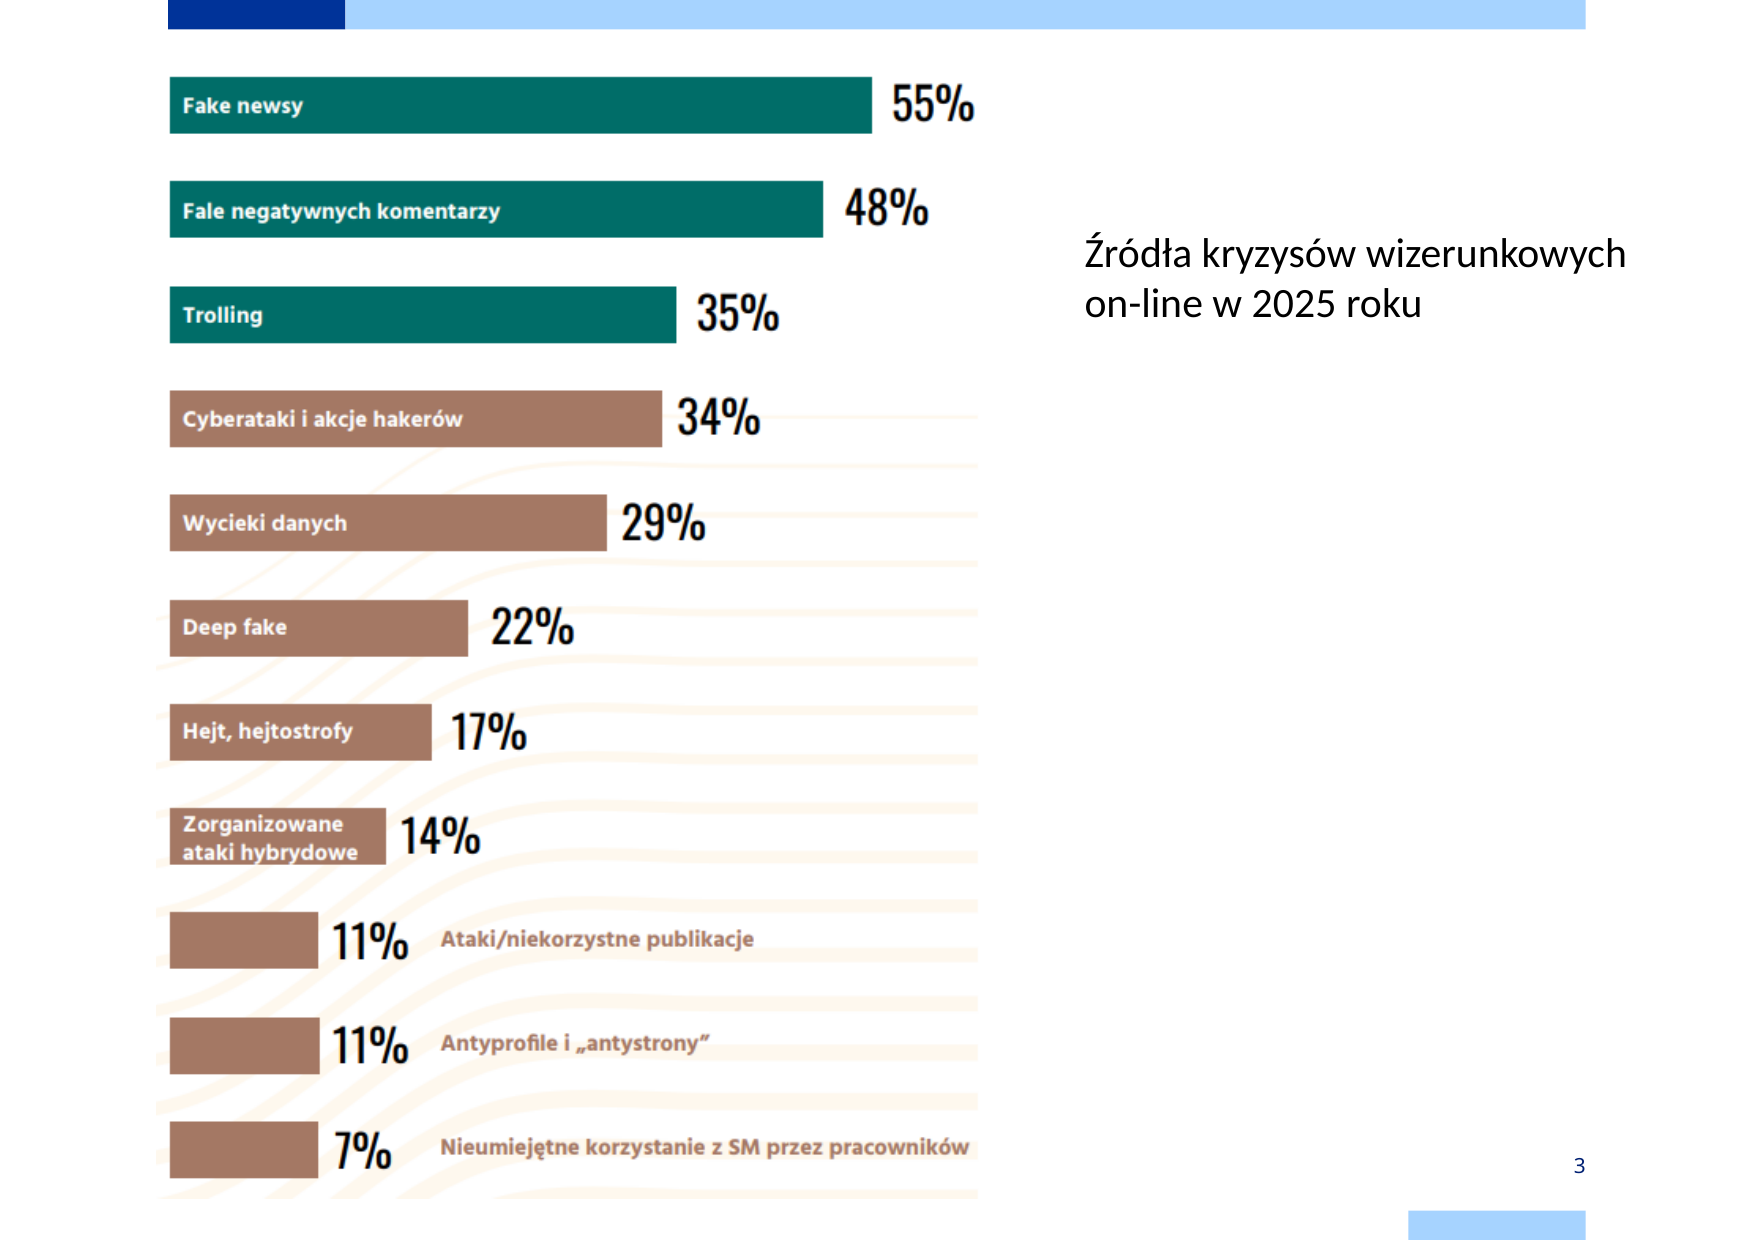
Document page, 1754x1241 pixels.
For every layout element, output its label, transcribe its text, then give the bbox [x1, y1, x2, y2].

text_box Źródła kryzysów wizerunkowych on-line w 2025 roku [1069, 218, 1643, 334]
slide_number 3 [1408, 1151, 1586, 1182]
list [156, 41, 1068, 1199]
